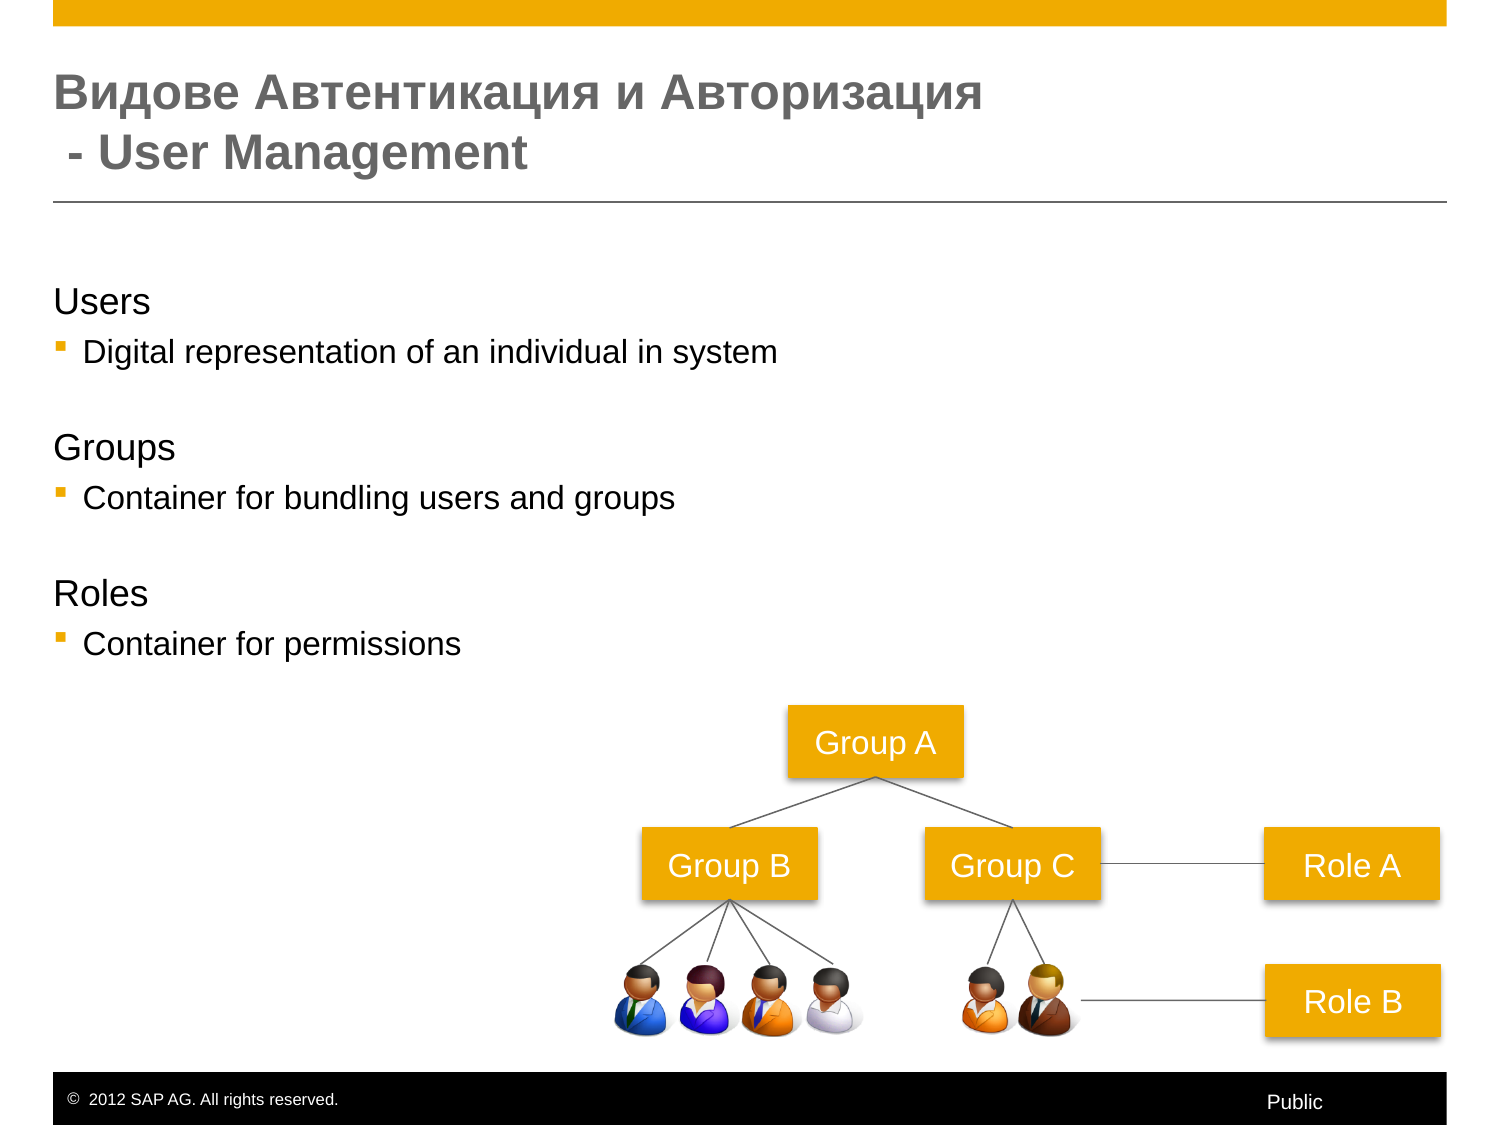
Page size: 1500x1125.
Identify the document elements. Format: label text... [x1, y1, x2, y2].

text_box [603, 705, 1441, 1040]
title Видове Автентикация и Авторизация - User Management [53, 57, 1447, 182]
list Users Digital representation of an individual in system Groups Container for bundling users and groups Roles Container for permissions [53, 277, 1447, 998]
